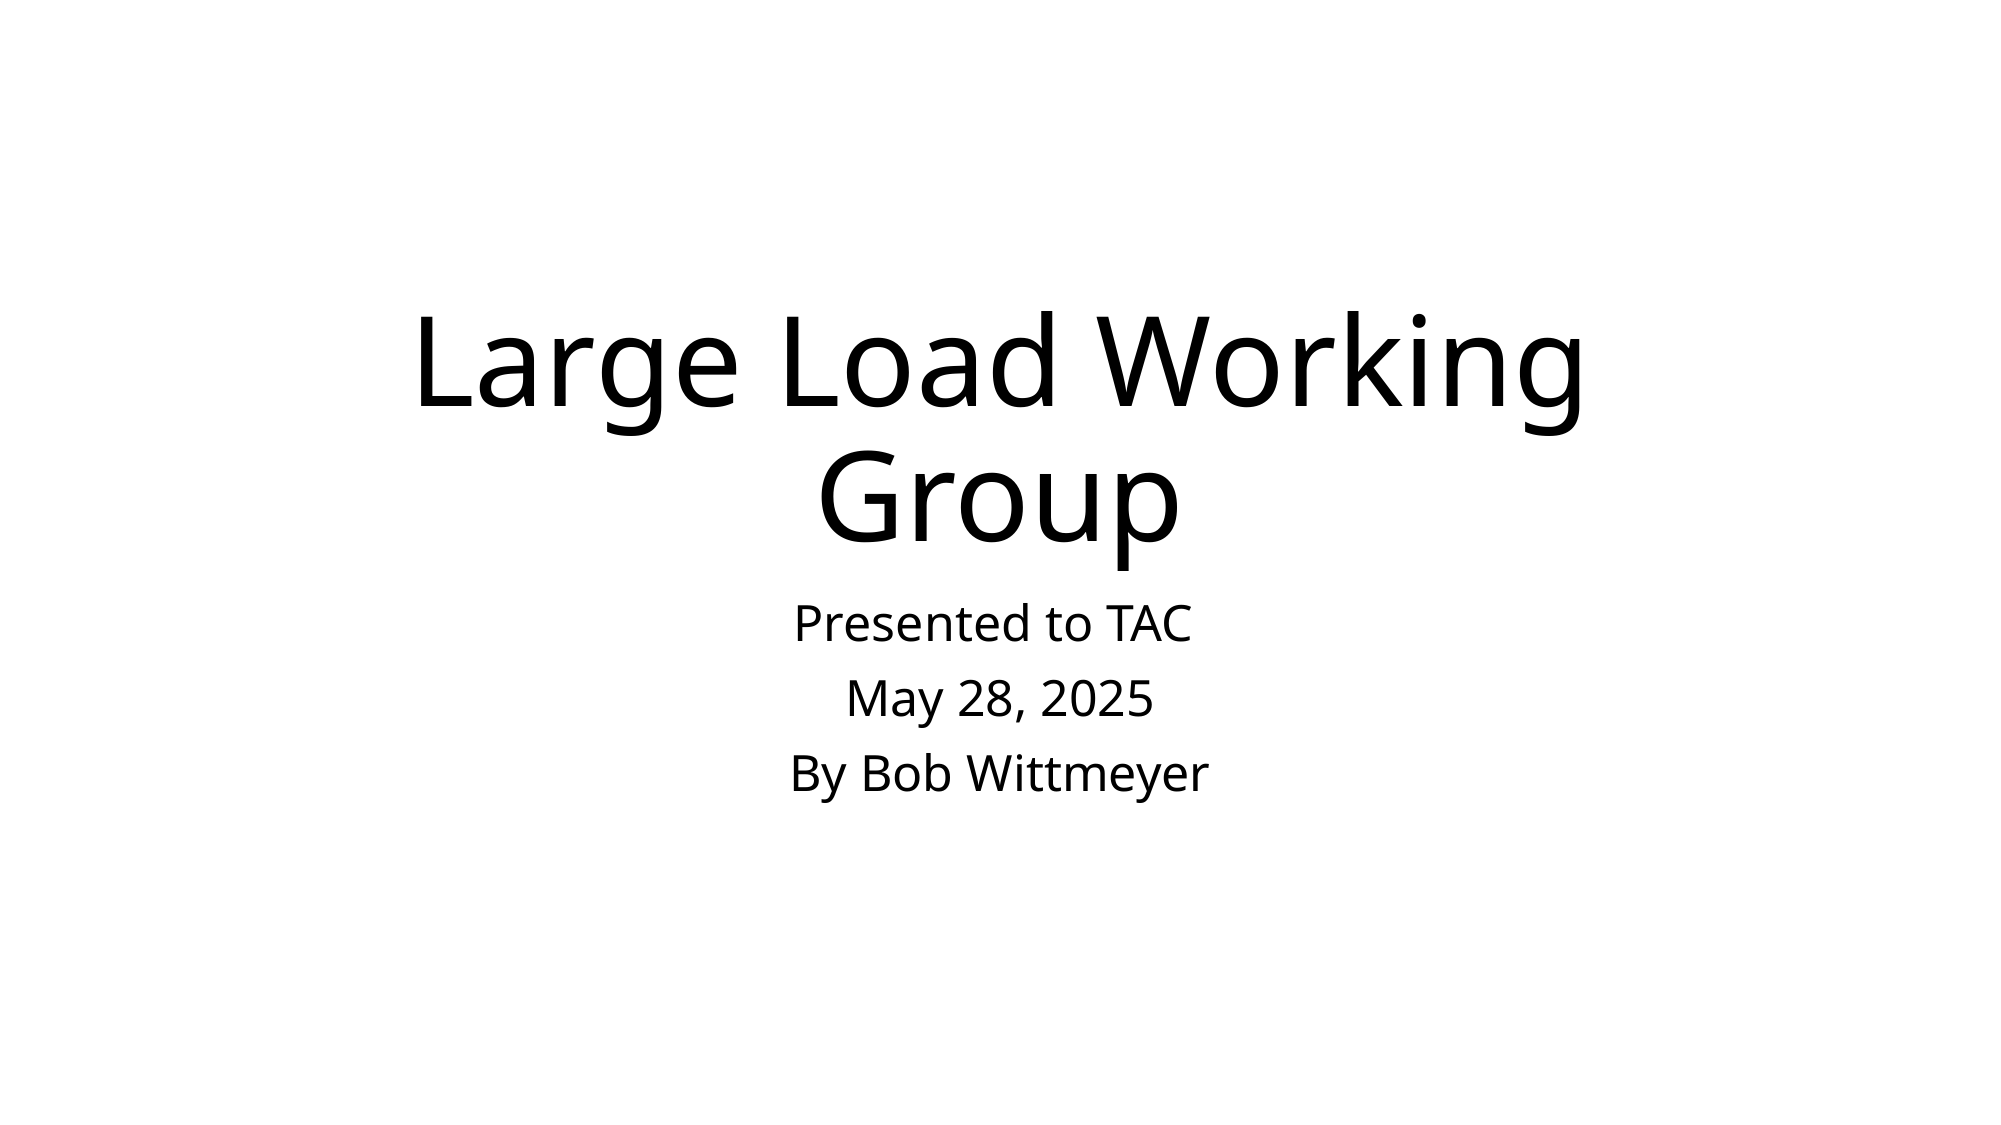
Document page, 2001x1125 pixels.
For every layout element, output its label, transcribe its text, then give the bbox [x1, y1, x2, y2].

title Large Load Working Group [249, 184, 1750, 576]
subtitle Presented to TAC May 28, 2025 By Bob Wittmeyer [249, 590, 1750, 863]
